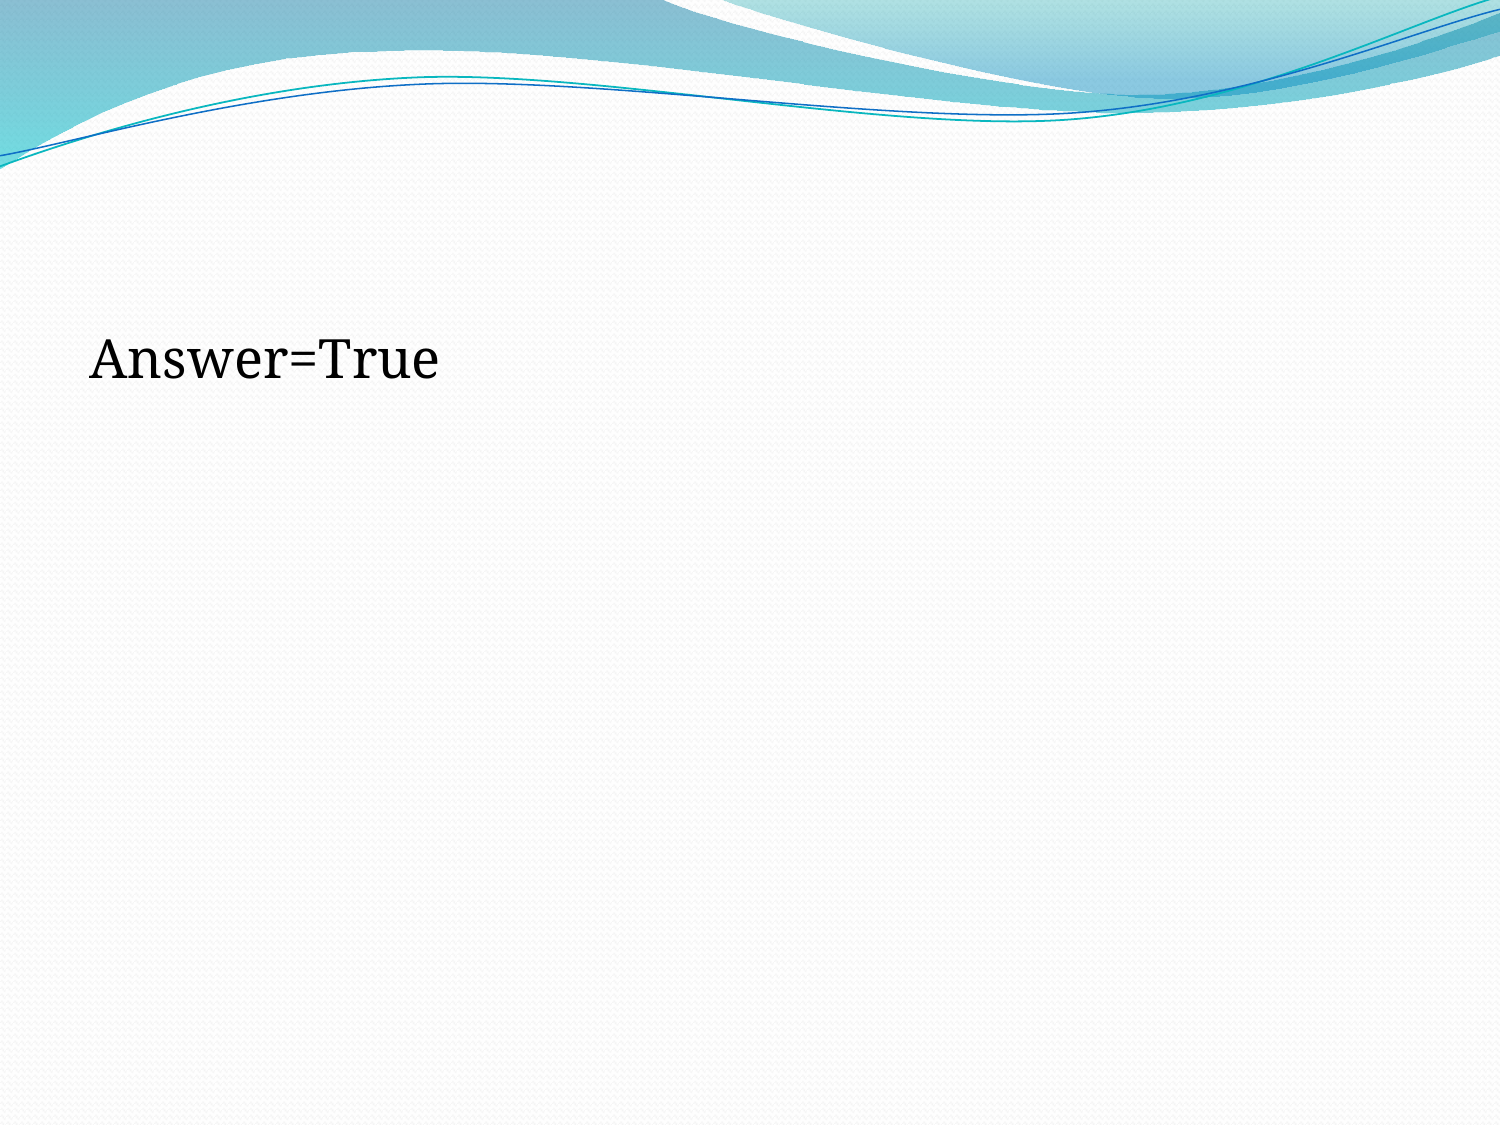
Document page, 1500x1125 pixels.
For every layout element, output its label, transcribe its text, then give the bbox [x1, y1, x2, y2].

list Answer=True [75, 317, 1425, 1038]
